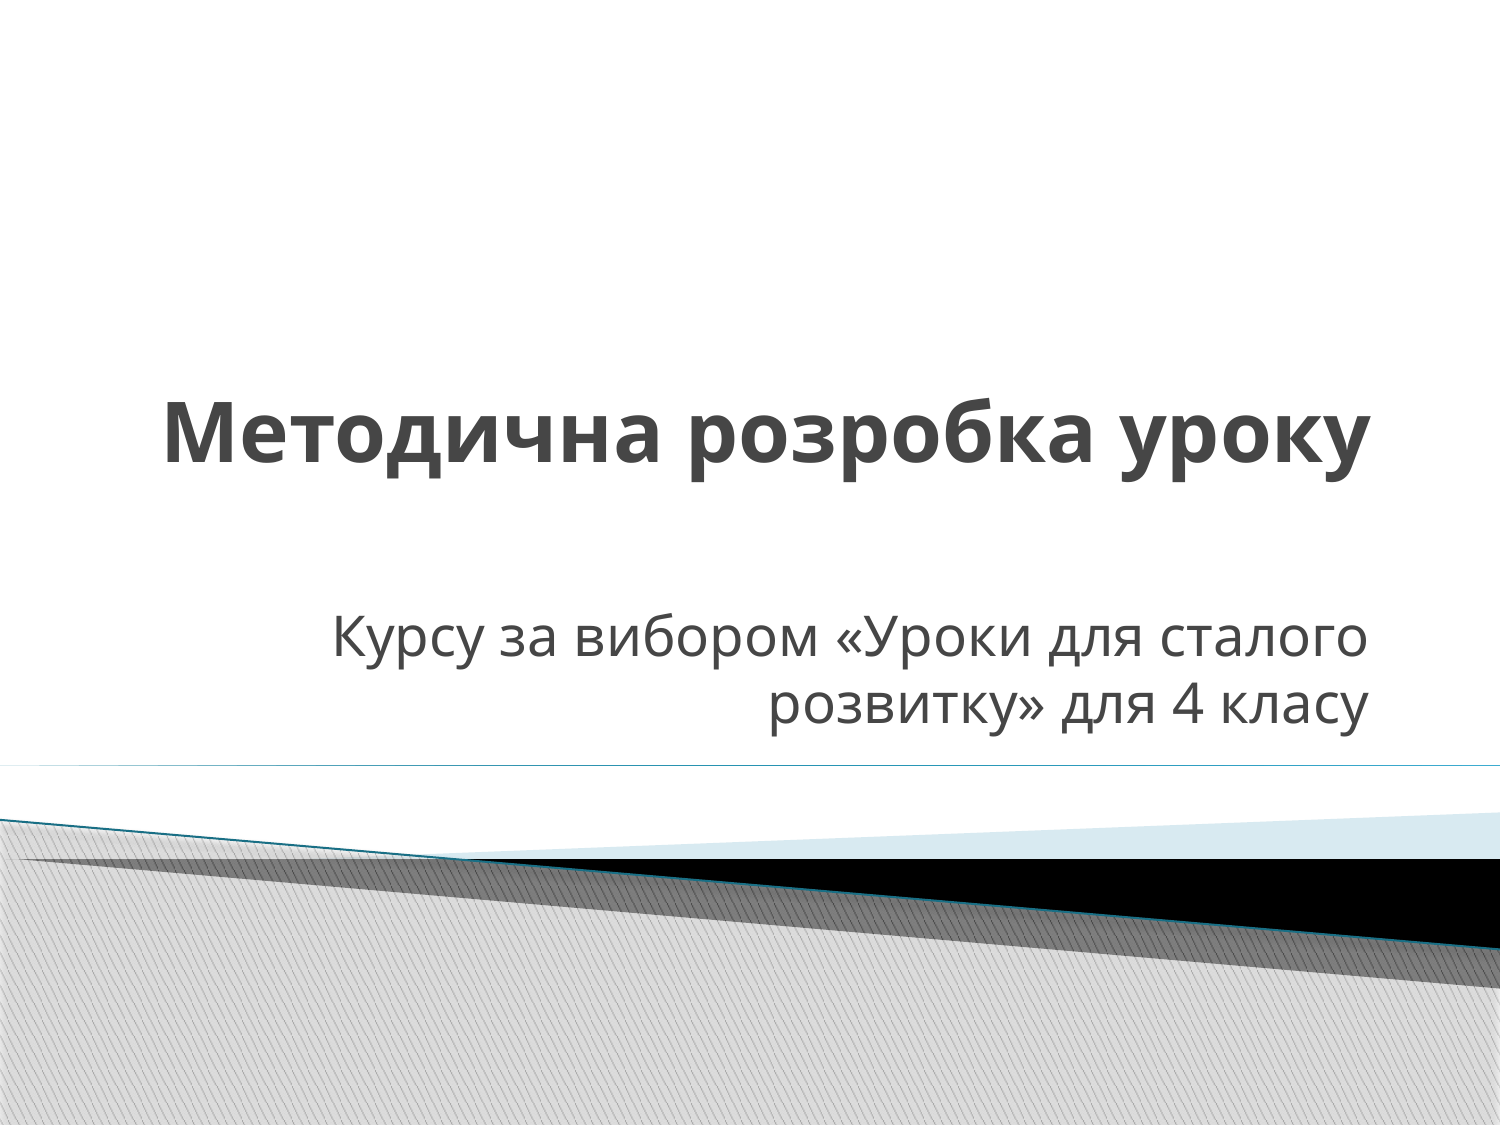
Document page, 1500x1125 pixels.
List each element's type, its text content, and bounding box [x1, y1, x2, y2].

title Методична розробка уроку [112, 287, 1388, 588]
subtitle Курсу за вибором «Уроки для сталого розвитку» для 4 класу [112, 592, 1388, 790]
picture [5, 859, 1500, 989]
